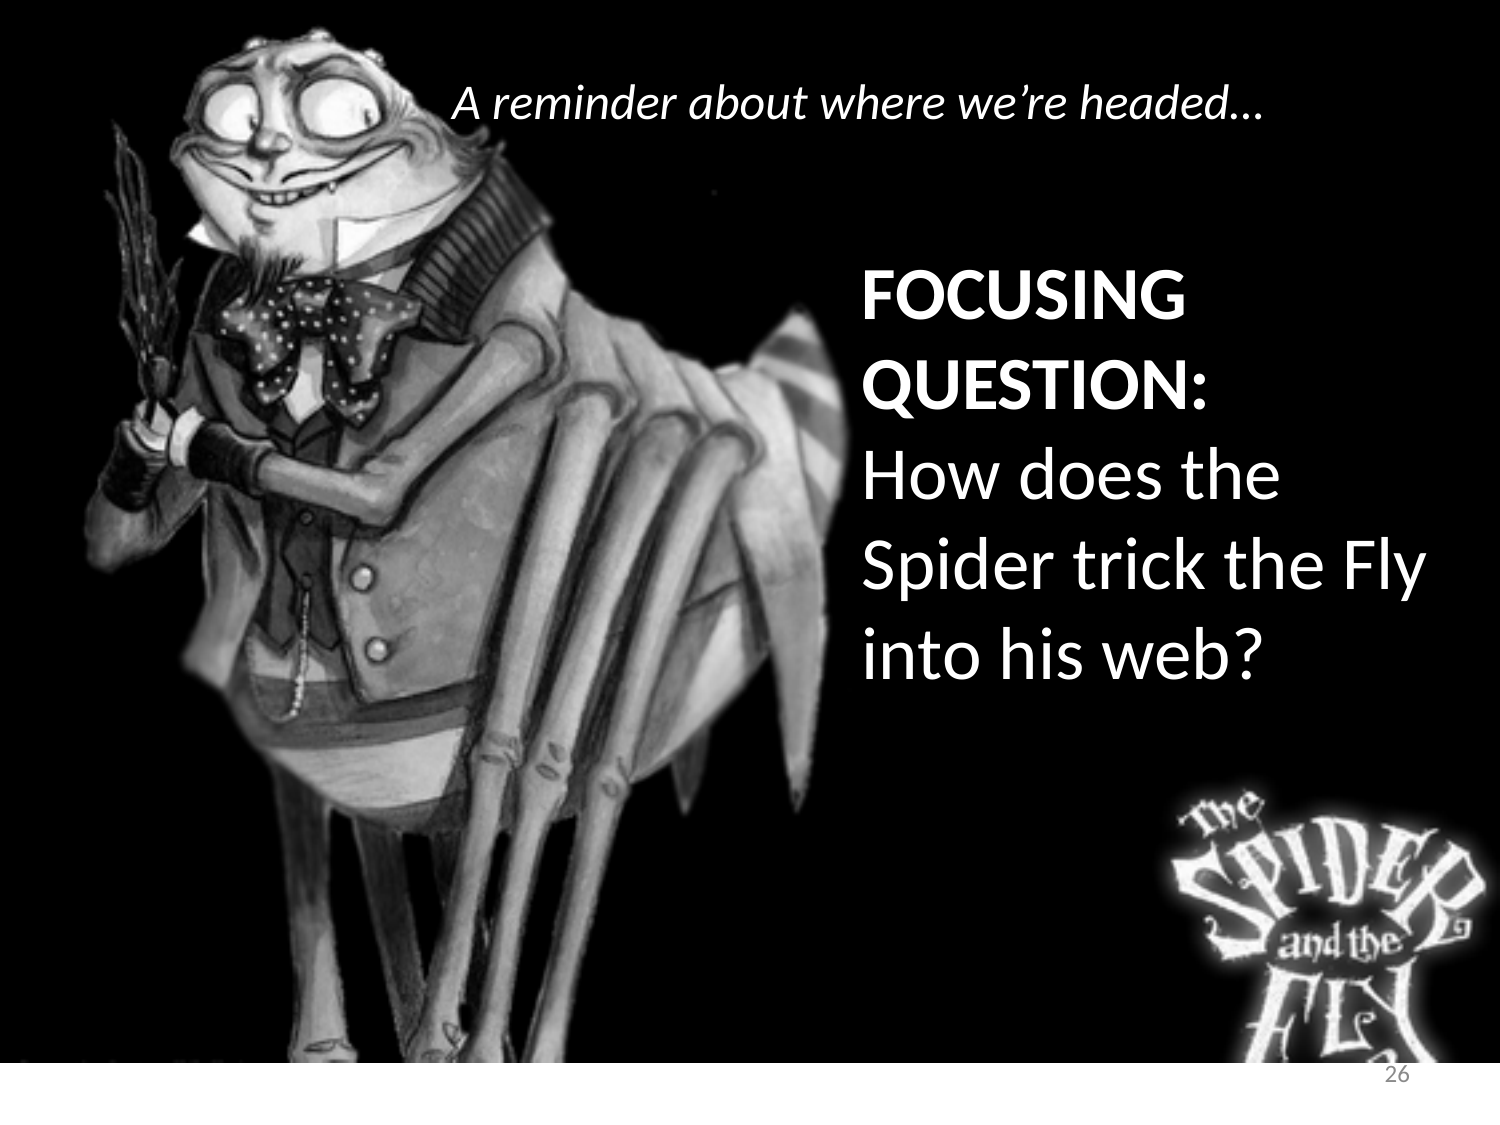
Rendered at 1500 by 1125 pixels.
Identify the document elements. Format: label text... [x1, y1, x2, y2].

picture [0, 0, 1500, 1063]
slide_number 26 [1074, 1071, 1425, 1103]
